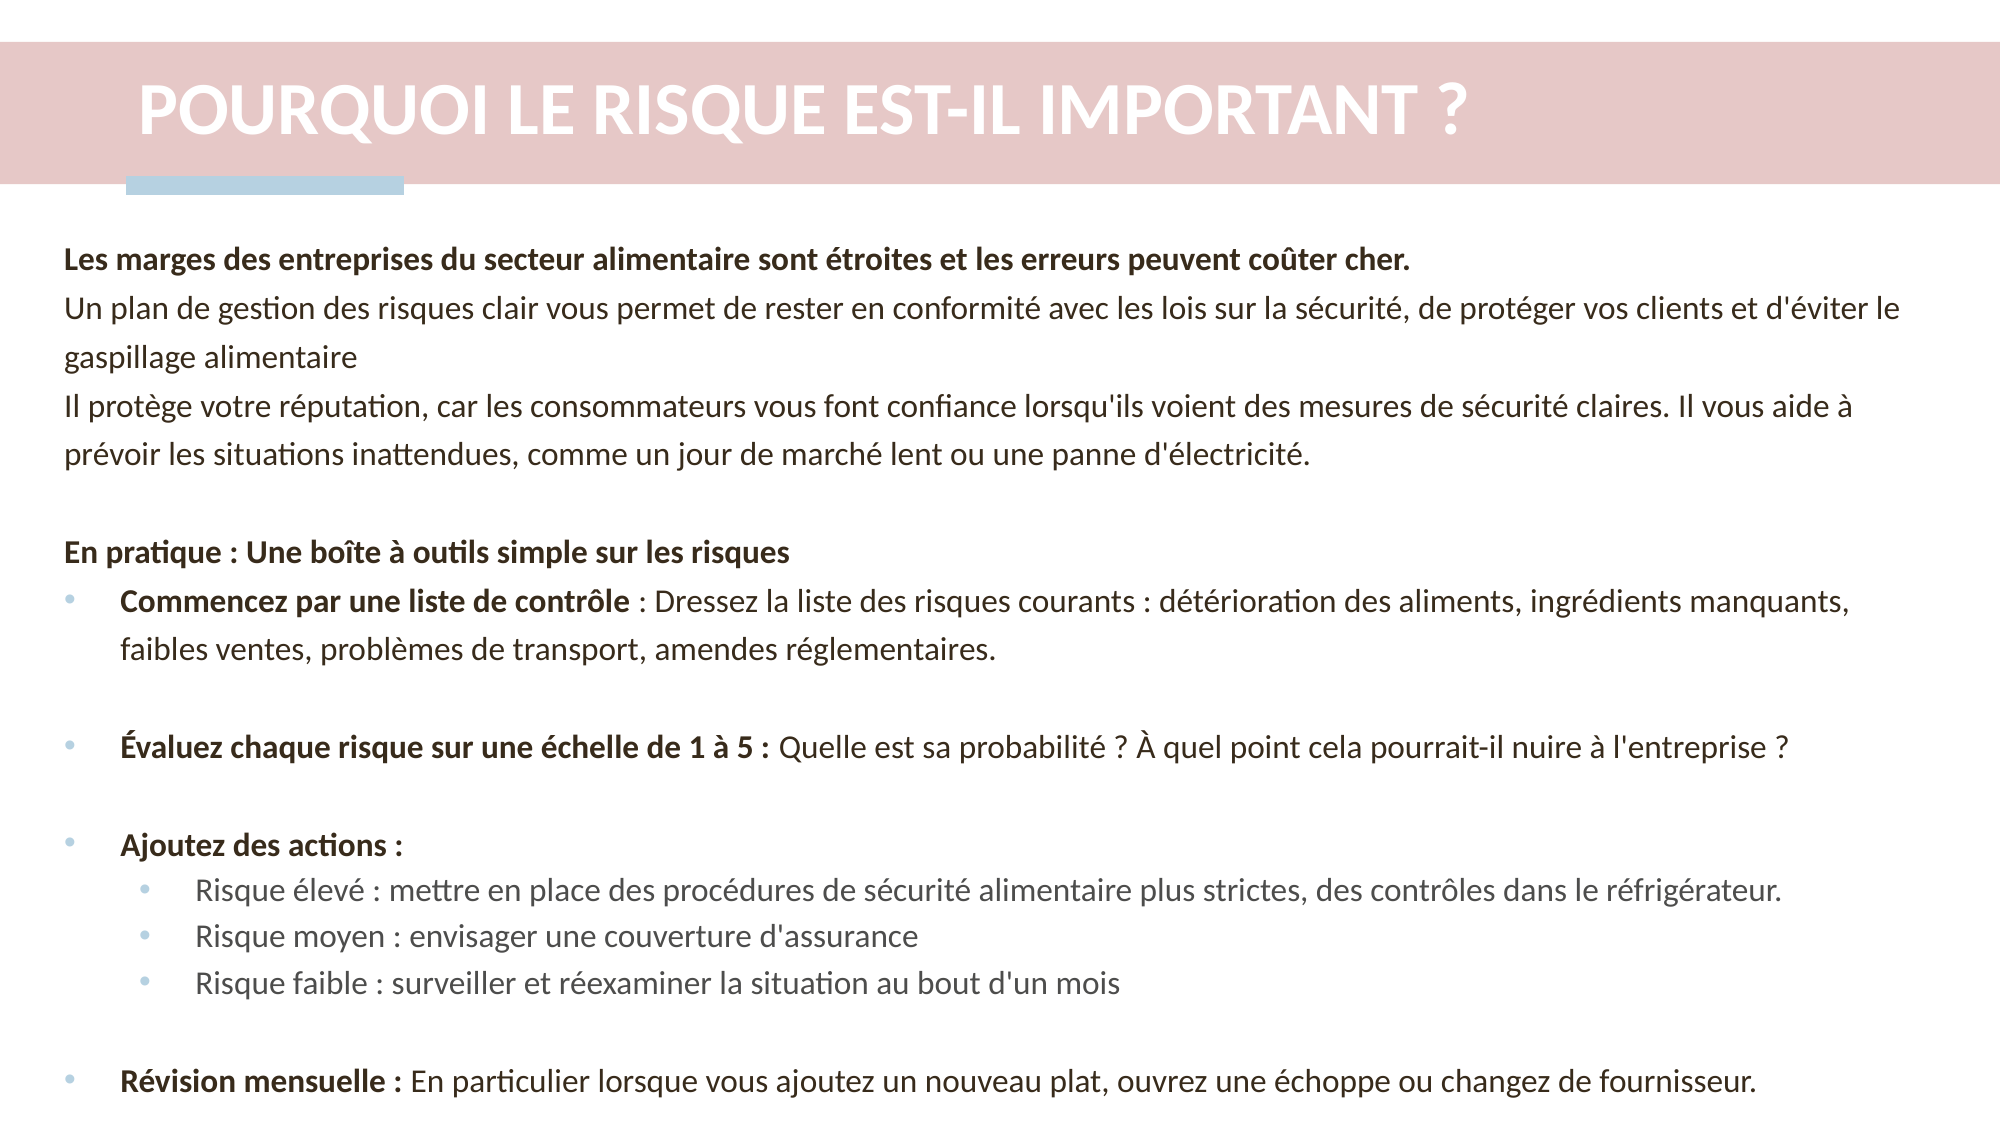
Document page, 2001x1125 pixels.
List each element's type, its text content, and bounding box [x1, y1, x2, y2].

list Les marges des entreprises du secteur alimentaire sont étroites et les erreurs peuvent coûter cher. Un plan de gestion des risques clair vous permet de rester en conformité avec les lois sur la sécurité, de protéger vos clients et d'éviter le gaspillage alimentaire Il protège votre réputation, car les consommateurs vous font confiance lorsqu'ils voient des mesures de sécurité claires. Il vous aide à prévoir les situations inattendues, comme un jour de marché lent ou une panne d'électricité. En pratique : Une boîte à outils simple sur les risques Commencez par une liste de contrôle : Dressez la liste des risques courants : détérioration des aliments, ingrédients manquants, faibles ventes, problèmes de transport, amendes réglementaires. Évaluez chaque risque sur une échelle de 1 à 5 : Quelle est sa probabilité ? À quel point cela pourrait-il nuire à l'entreprise ? Ajoutez des actions : Risque élevé : mettre en place des procédures de sécurité alimentaire plus strictes, des contrôles dans le réfrigérateur. Risque moyen : envisager une couverture d'assurance Risque faible : surveiller et réexaminer la situation au bout d'un mois Révision mensuelle : En particulier lorsque vous ajoutez un nouveau plat, ouvrez une échoppe ou changez de fournisseur. [49, 220, 1933, 997]
list POURQUOI LE RISQUE EST-IL IMPORTANT ? [123, 51, 1913, 170]
